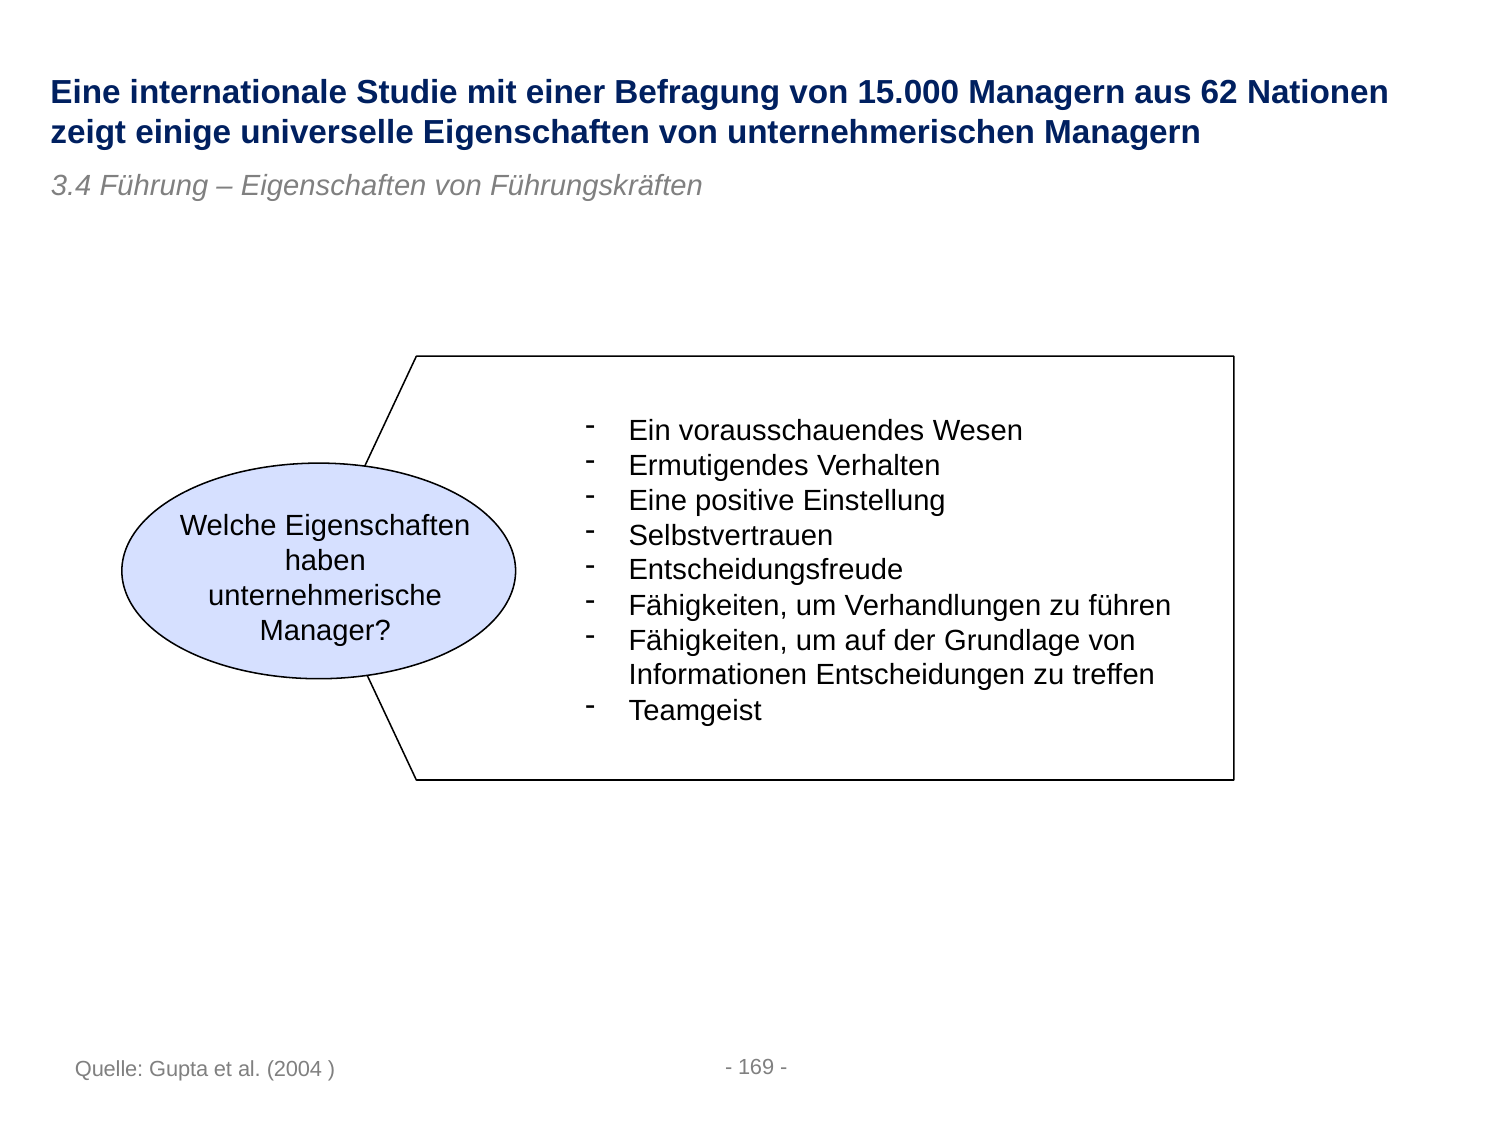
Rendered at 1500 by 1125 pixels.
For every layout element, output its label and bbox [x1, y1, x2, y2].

text_box [35, 63, 1433, 158]
slide_number [599, 1045, 913, 1093]
text_box [121, 356, 1283, 781]
text_box [60, 1046, 351, 1088]
text_box [36, 159, 720, 209]
